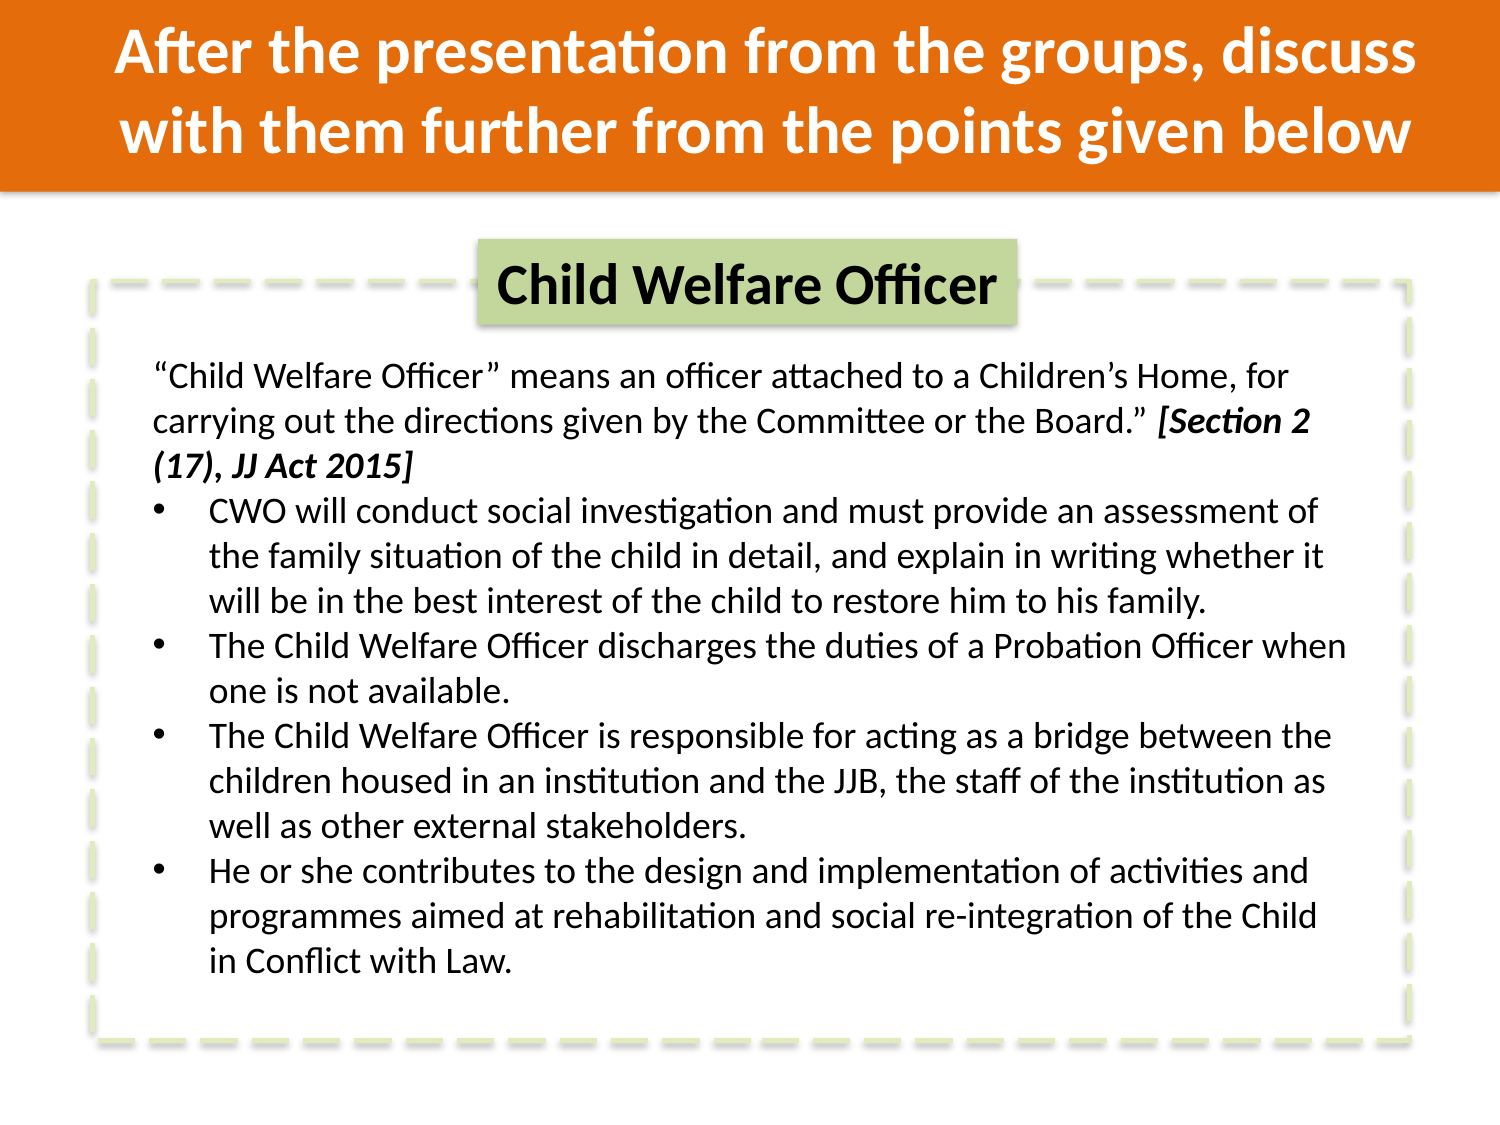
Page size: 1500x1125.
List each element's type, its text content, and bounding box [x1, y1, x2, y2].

text_box [477, 238, 1018, 325]
text_box After the presentation from the groups, discuss with them further from the points given below [61, 0, 1472, 175]
text_box [92, 280, 1410, 1041]
text_box Child Welfare Officer [483, 238, 1020, 324]
